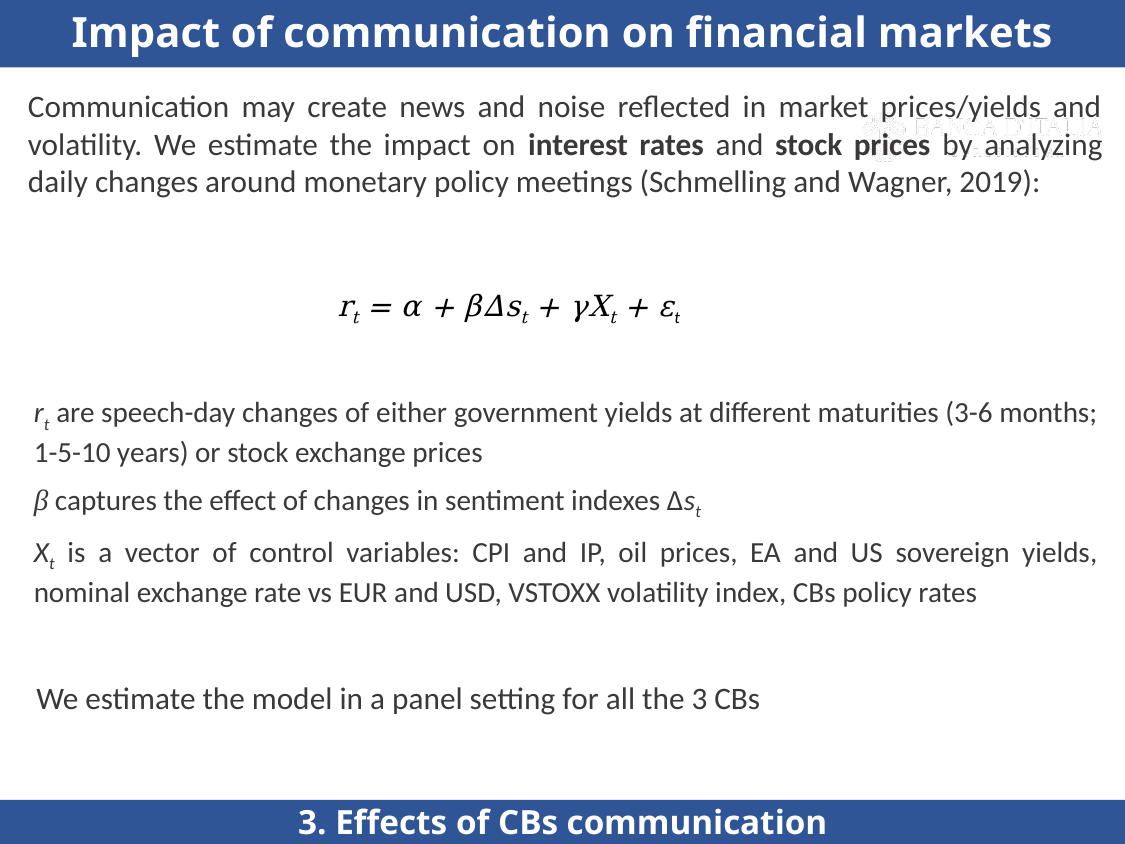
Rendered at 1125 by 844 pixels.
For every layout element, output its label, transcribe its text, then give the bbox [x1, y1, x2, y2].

text_box rt are speech-day changes of either government yields at different maturities (3-6 months; 1-5-10 years) or stock exchange prices β captures the effect of changes in sentiment indexes ∆st Xt is a vector of control variables: CPI and IP, oil prices, EA and US sovereign yields, nominal exchange rate vs EUR and USD, VSTOXX volatility index, CBs policy rates [19, 386, 1113, 616]
text_box 3. Effects of CBs communication [0, 799, 1125, 844]
picture [863, 112, 1102, 162]
text_box rt = α + β∆st + γXt + εt [15, 280, 1110, 335]
title Impact of communication on financial markets [0, 0, 1125, 68]
text_box We estimate the model in a panel setting for all the 3 CBs [21, 671, 1118, 724]
text_box Communication may create news and noise reflected in market prices/yields and volatility. We estimate the impact on interest rates and stock prices by analyzing daily changes around monetary policy meetings (Schmelling and Wagner, 2019): [13, 79, 1118, 207]
